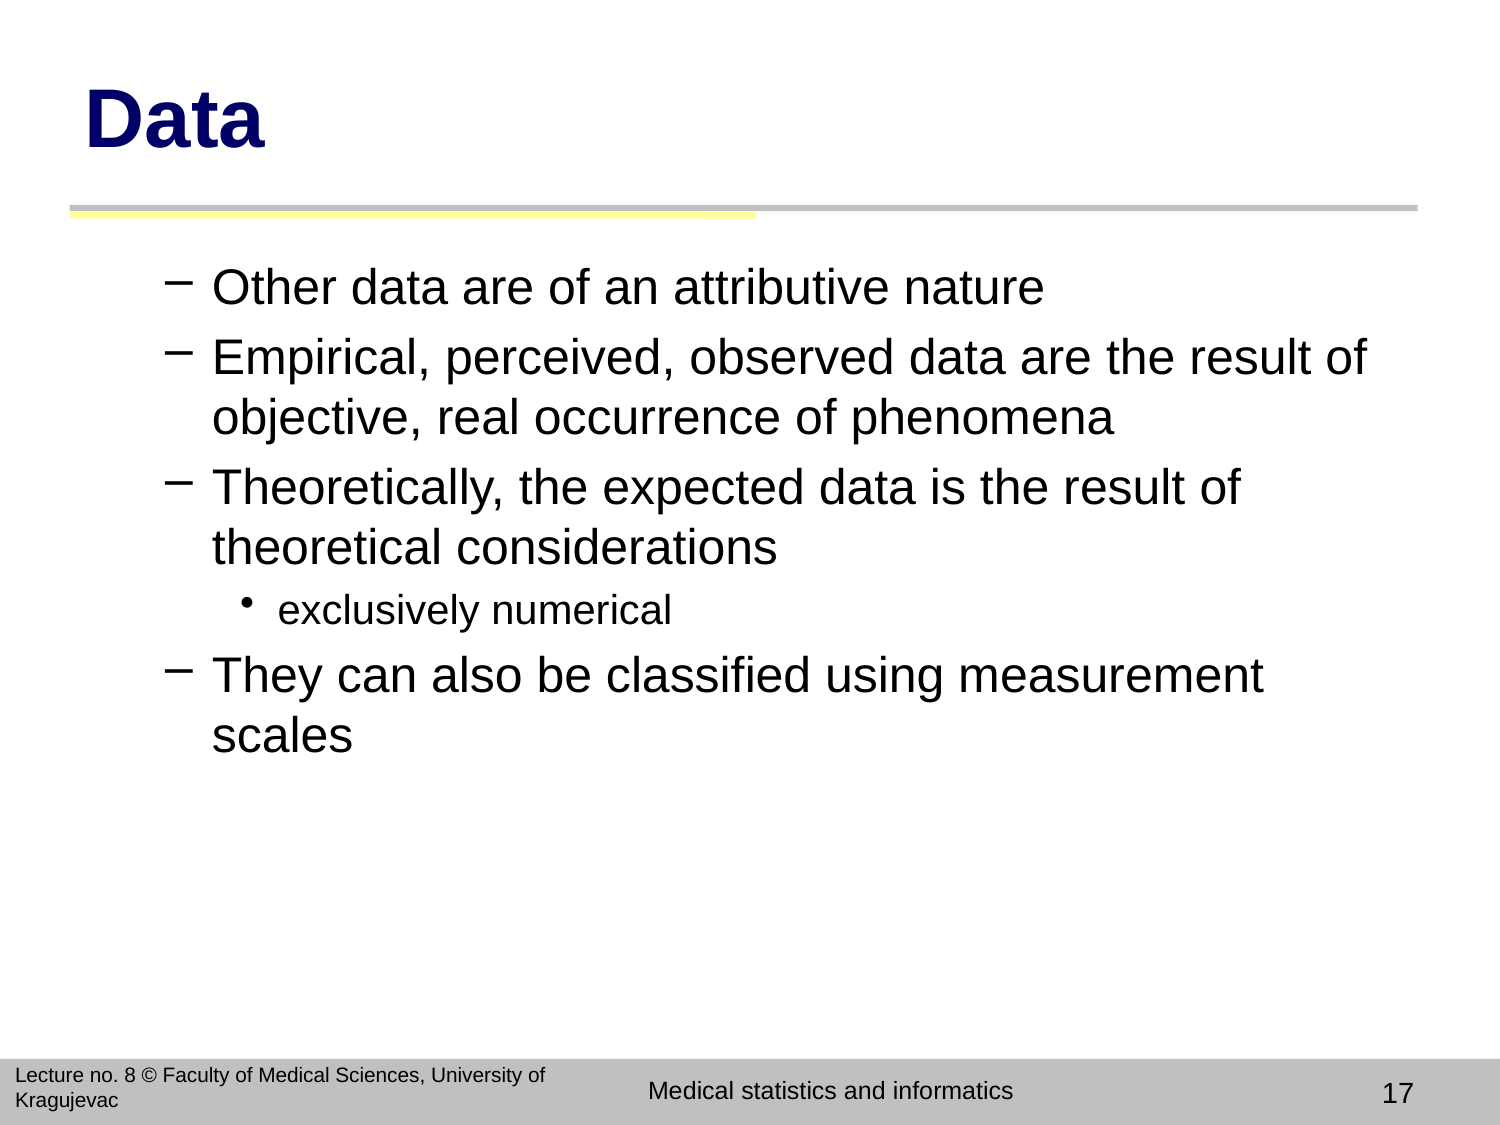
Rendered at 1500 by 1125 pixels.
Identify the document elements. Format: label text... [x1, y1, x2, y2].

slide_number 17 [1164, 1066, 1430, 1125]
list Other data are of an attributive nature Empirical, perceived, observed data are the result of objective, real occurrence of phenomena Theoretically, the expected data is the result of theoretical considerations exclusively numerical They can also be classified using measurement scales [74, 246, 1426, 1023]
title Data [69, 19, 1426, 208]
slide_number Lecture no. 8 © Faculty of Medical Sciences, University of Kragujevac [0, 1053, 614, 1108]
footer Medical statistics and informatics [512, 1066, 1151, 1125]
